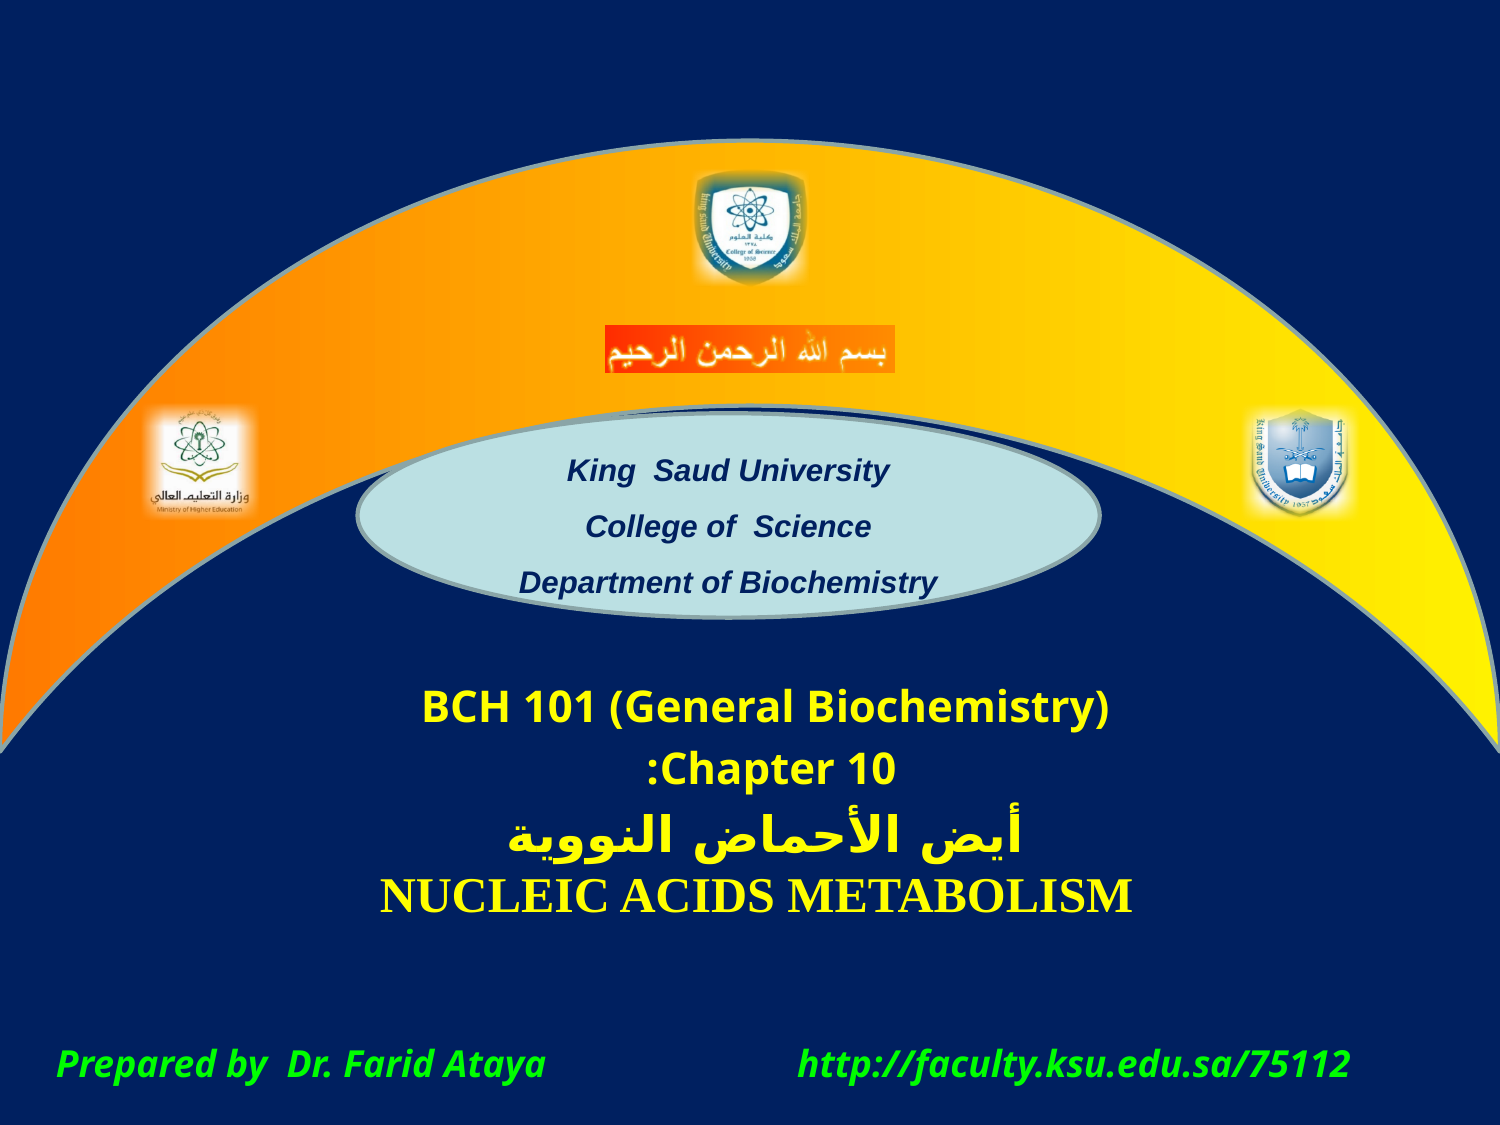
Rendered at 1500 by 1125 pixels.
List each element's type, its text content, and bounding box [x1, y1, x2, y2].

picture [605, 325, 895, 373]
picture [140, 402, 260, 521]
picture [1240, 402, 1360, 522]
subtitle BCH 101 (General Biochemistry) Chapter 10: أيض الأحماض النووية NUCLEIC ACIDS METABOLISM [308, 671, 1223, 953]
text_box Prepared by Dr. Farid Ataya http://faculty.ksu.edu.sa/75112 [41, 1032, 1477, 1094]
text_box [0, 138, 1500, 754]
text_box King Saud University College of Science Department of Biochemistry [355, 411, 1102, 620]
picture [690, 167, 810, 287]
